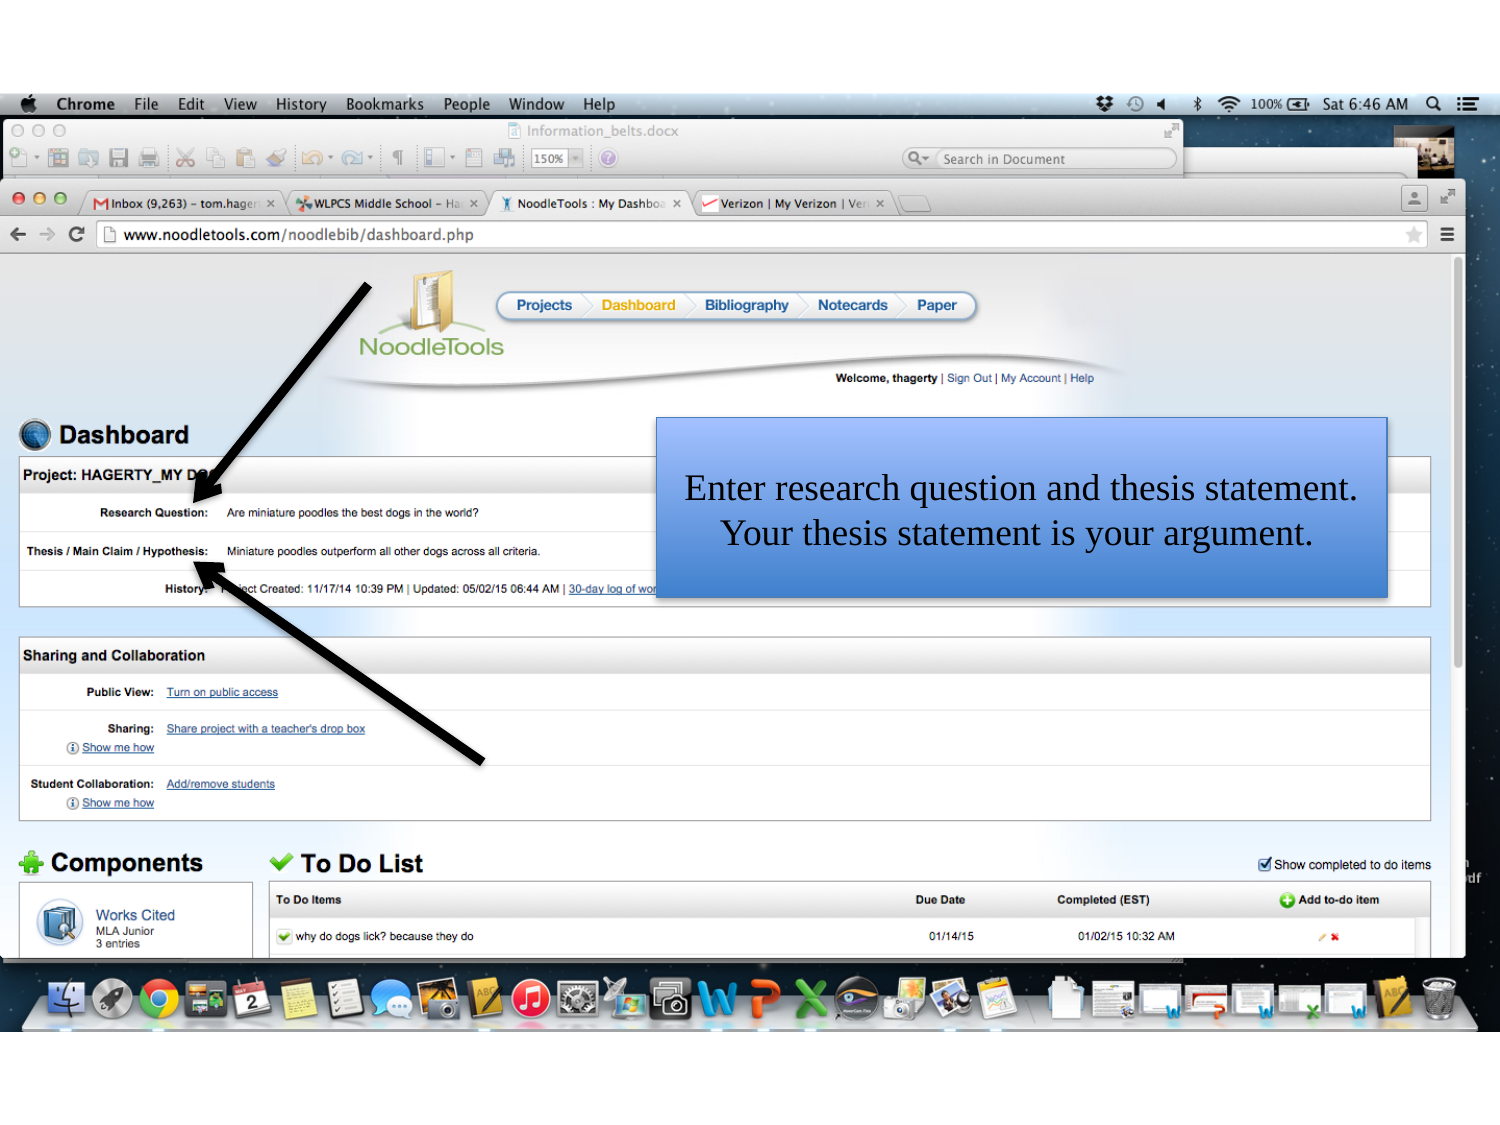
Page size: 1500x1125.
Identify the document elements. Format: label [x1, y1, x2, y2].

text_box [192, 284, 369, 504]
picture [0, 93, 1500, 1032]
text_box [192, 561, 483, 763]
